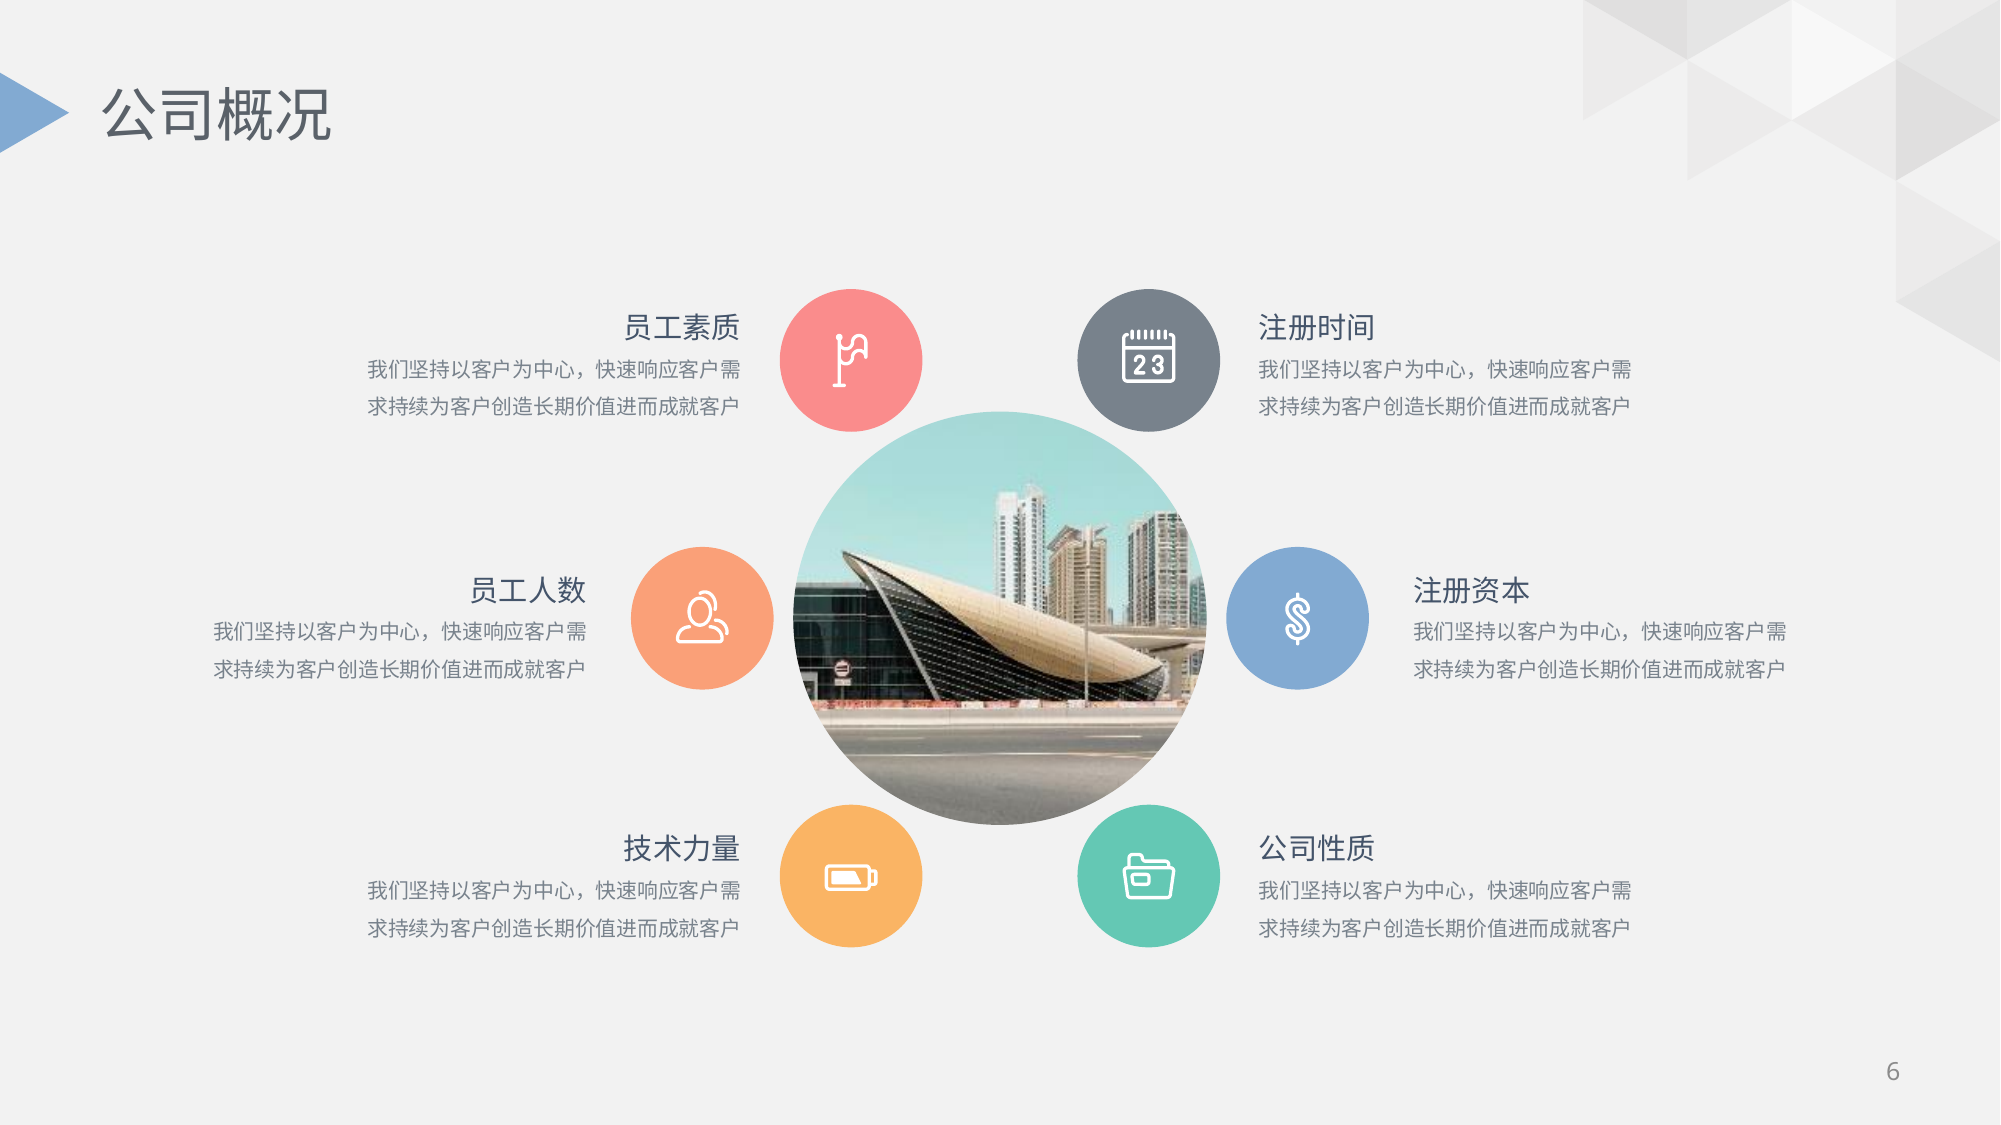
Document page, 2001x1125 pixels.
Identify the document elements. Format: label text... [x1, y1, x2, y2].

title 公司概况 [84, 59, 1916, 166]
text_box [1077, 804, 1221, 948]
text_box [792, 410, 1208, 826]
text_box 员工人数 我们坚持以客户为中心，快速响应客户需求持续为客户创造长期价值进而成就客户 [181, 546, 602, 689]
slide_number 6 [1837, 1042, 1916, 1103]
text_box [630, 546, 774, 690]
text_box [779, 289, 923, 432]
text_box 公司性质 我们坚持以客户为中心，快速响应客户需求持续为客户创造长期价值进而成就客户 [1244, 805, 1664, 948]
text_box 注册时间 我们坚持以客户为中心，快速响应客户需求持续为客户创造长期价值进而成就客户 [1244, 284, 1664, 427]
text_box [779, 804, 923, 948]
text_box 员工素质 我们坚持以客户为中心，快速响应客户需求持续为客户创造长期价值进而成就客户 [336, 284, 756, 427]
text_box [1077, 289, 1221, 432]
text_box 注册资本 我们坚持以客户为中心，快速响应客户需求持续为客户创造长期价值进而成就客户 [1398, 546, 1818, 689]
text_box 技术力量 我们坚持以客户为中心，快速响应客户需求持续为客户创造长期价值进而成就客户 [336, 805, 756, 948]
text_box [1226, 546, 1369, 690]
